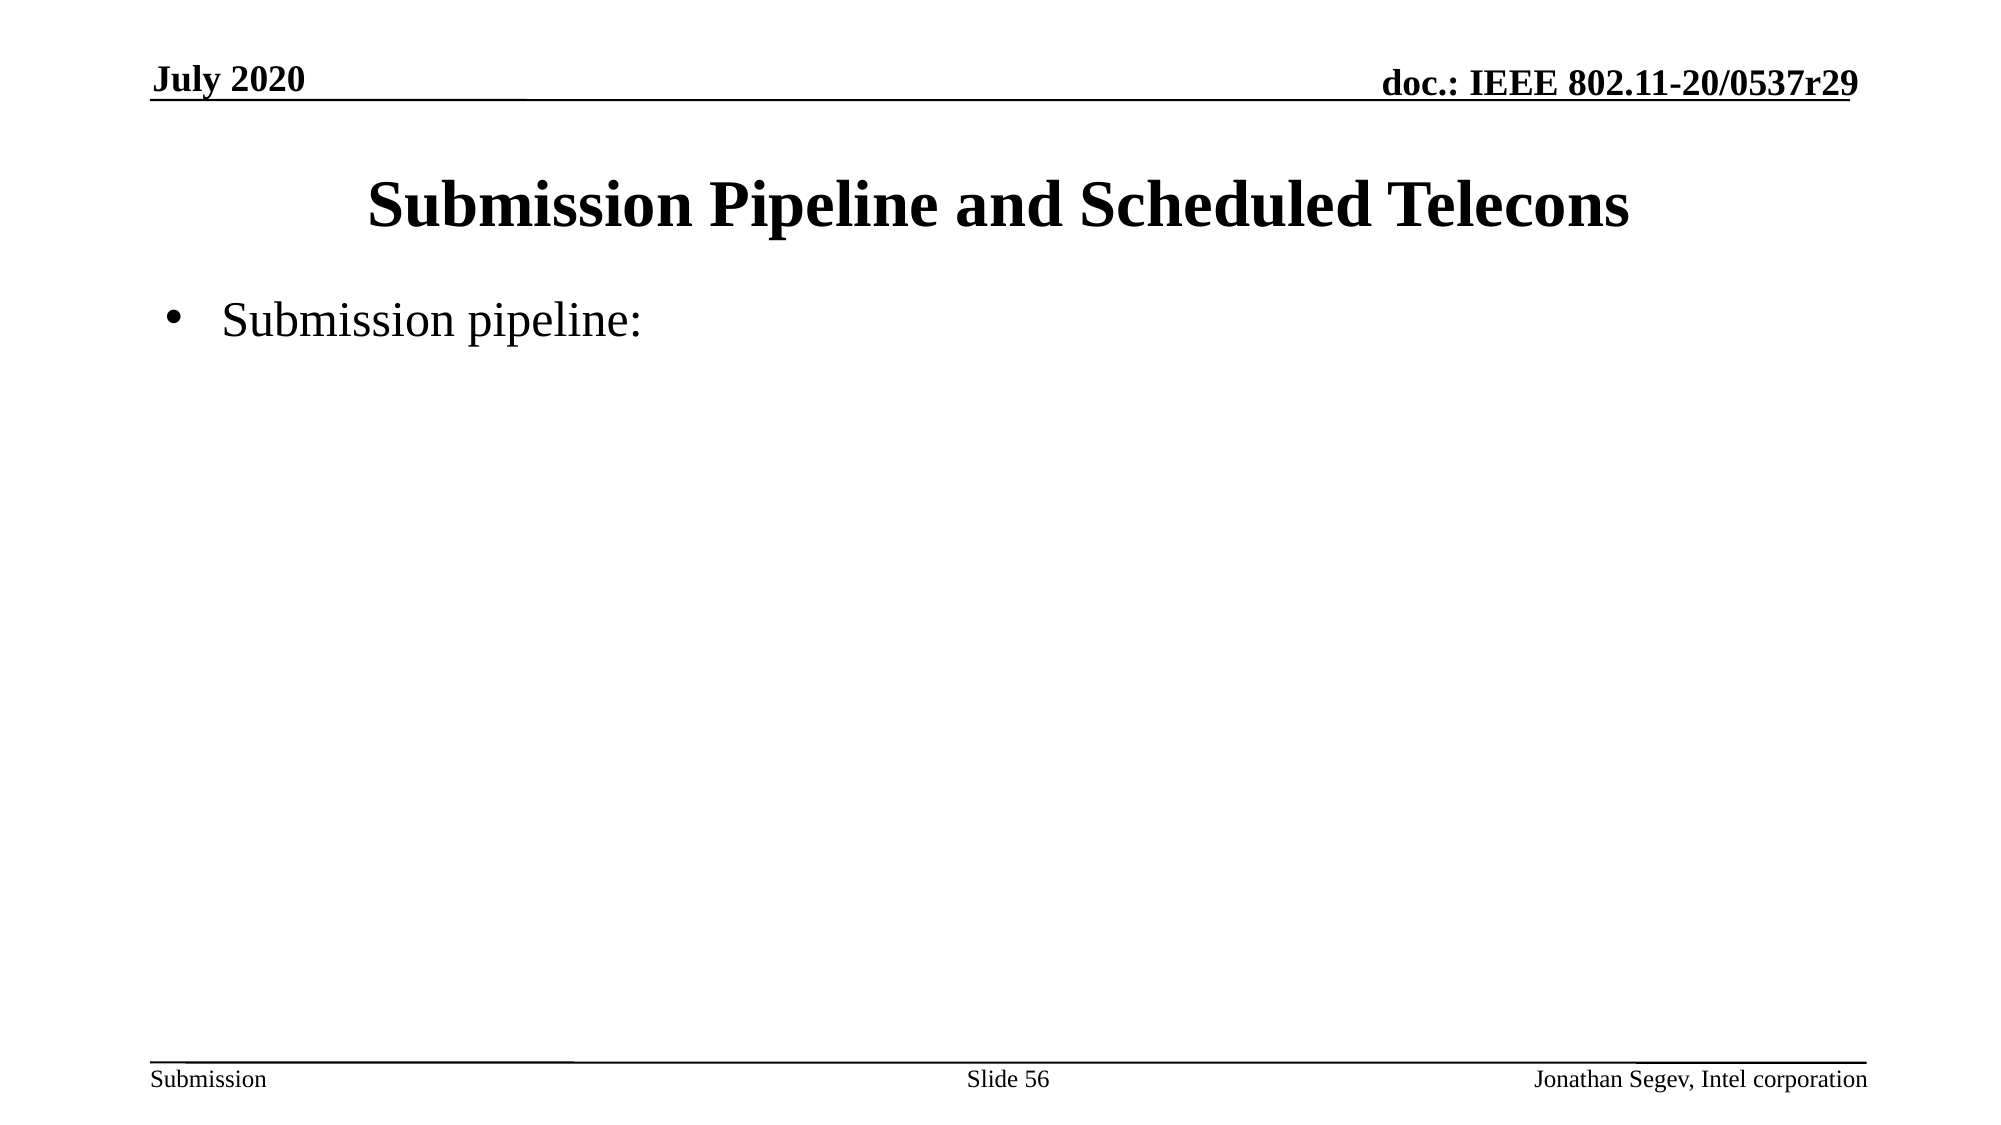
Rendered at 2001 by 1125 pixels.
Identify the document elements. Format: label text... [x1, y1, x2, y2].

title Submission Pipeline and Scheduled Telecons [149, 112, 1850, 278]
slide_number Slide 56 [950, 1061, 1067, 1123]
footer Jonathan Segev, Intel corporation [1171, 1061, 1869, 1093]
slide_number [152, 54, 563, 100]
list Submission pipeline: [149, 278, 1850, 670]
